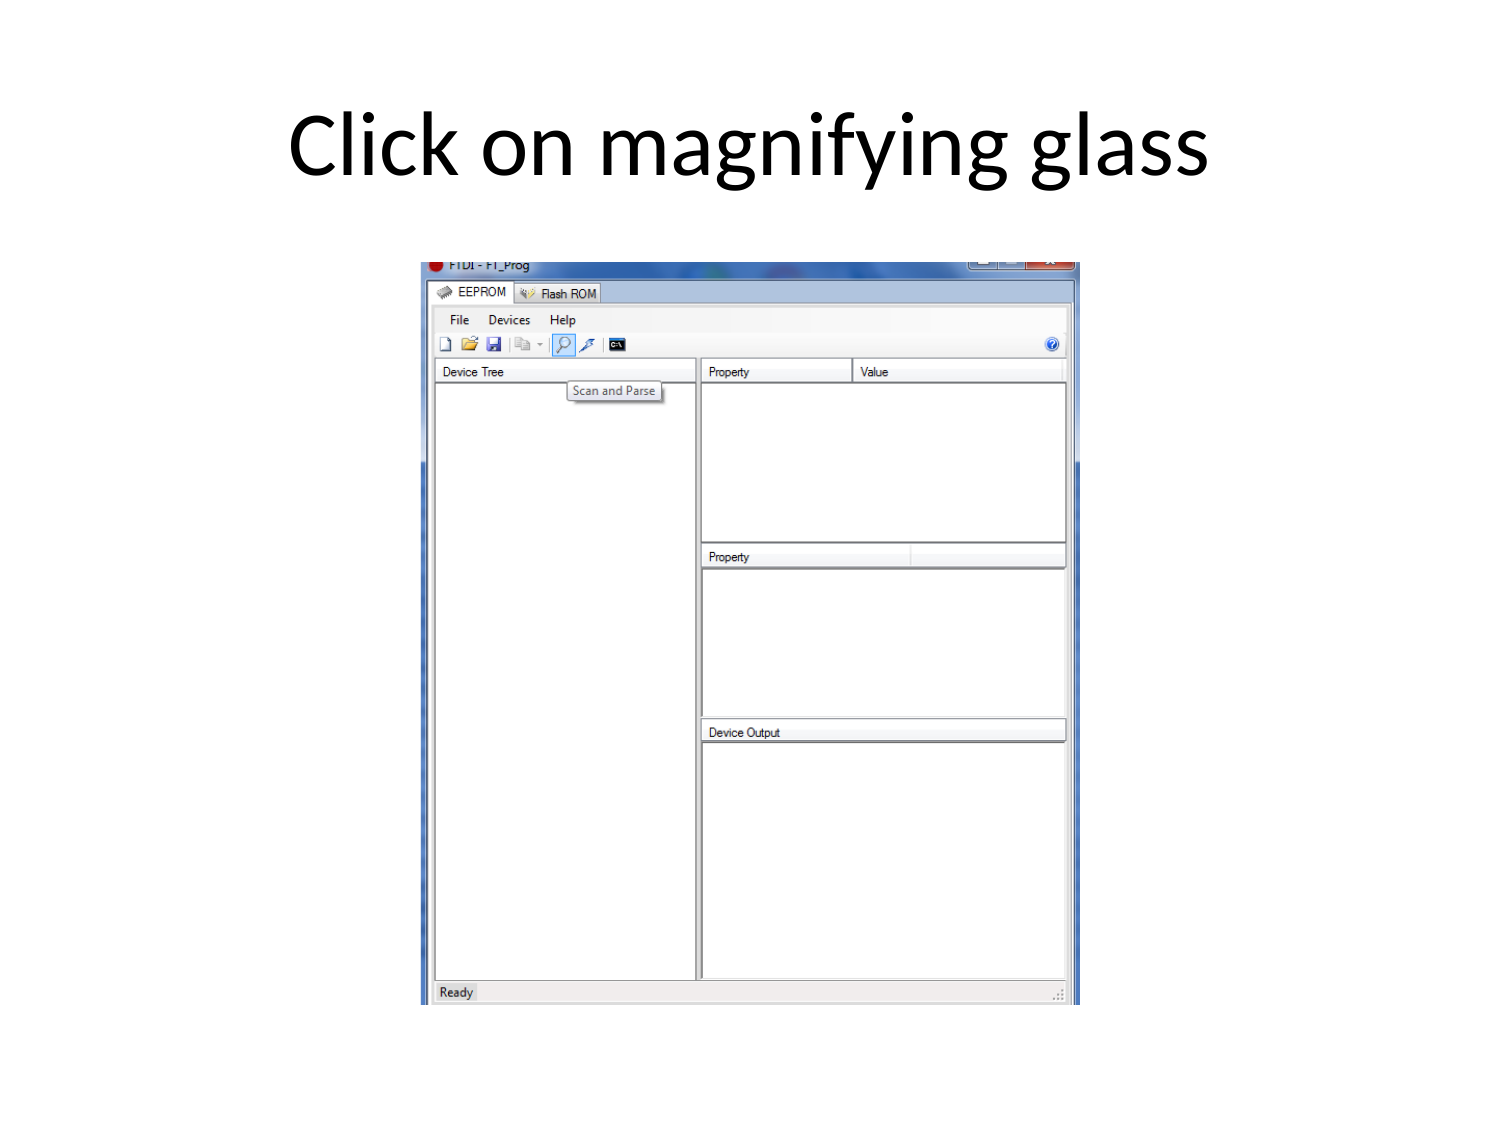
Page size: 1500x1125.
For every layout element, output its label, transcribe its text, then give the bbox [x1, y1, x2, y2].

title Click on magnifying glass [75, 45, 1425, 233]
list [420, 262, 1080, 1006]
